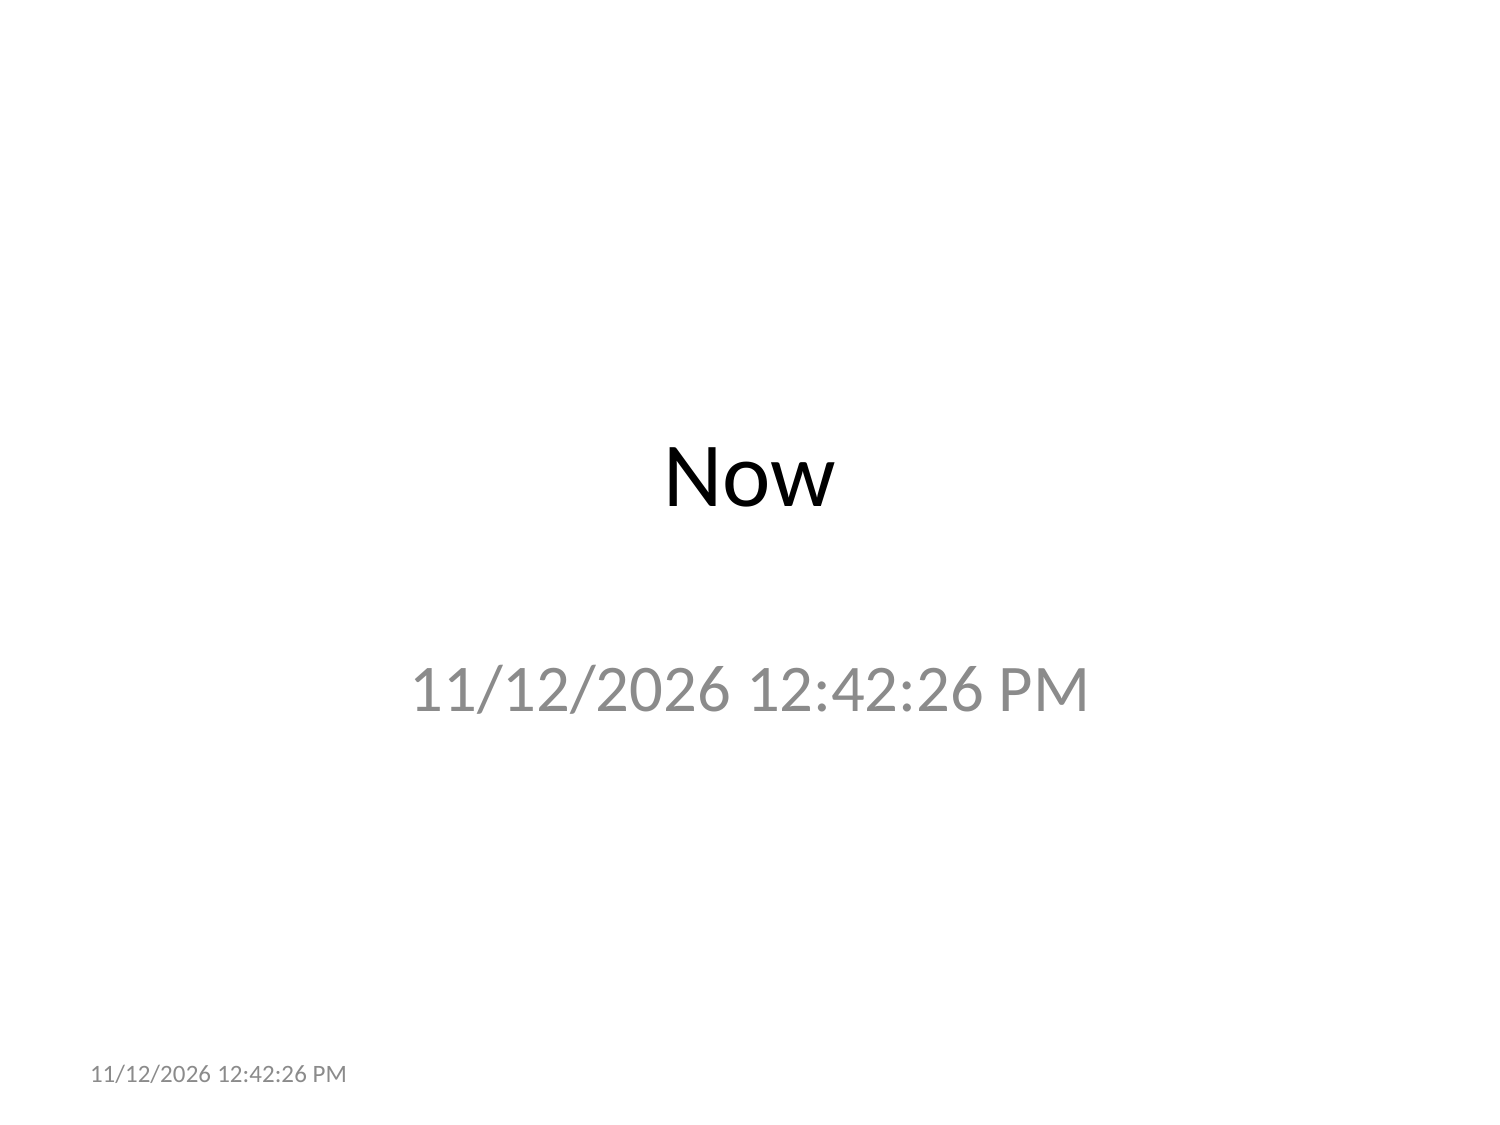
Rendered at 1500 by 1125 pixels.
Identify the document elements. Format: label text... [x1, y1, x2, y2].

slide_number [75, 1042, 425, 1103]
subtitle 2011-12-19 10:20:04 AM [225, 637, 1275, 925]
title Now [112, 349, 1388, 591]
